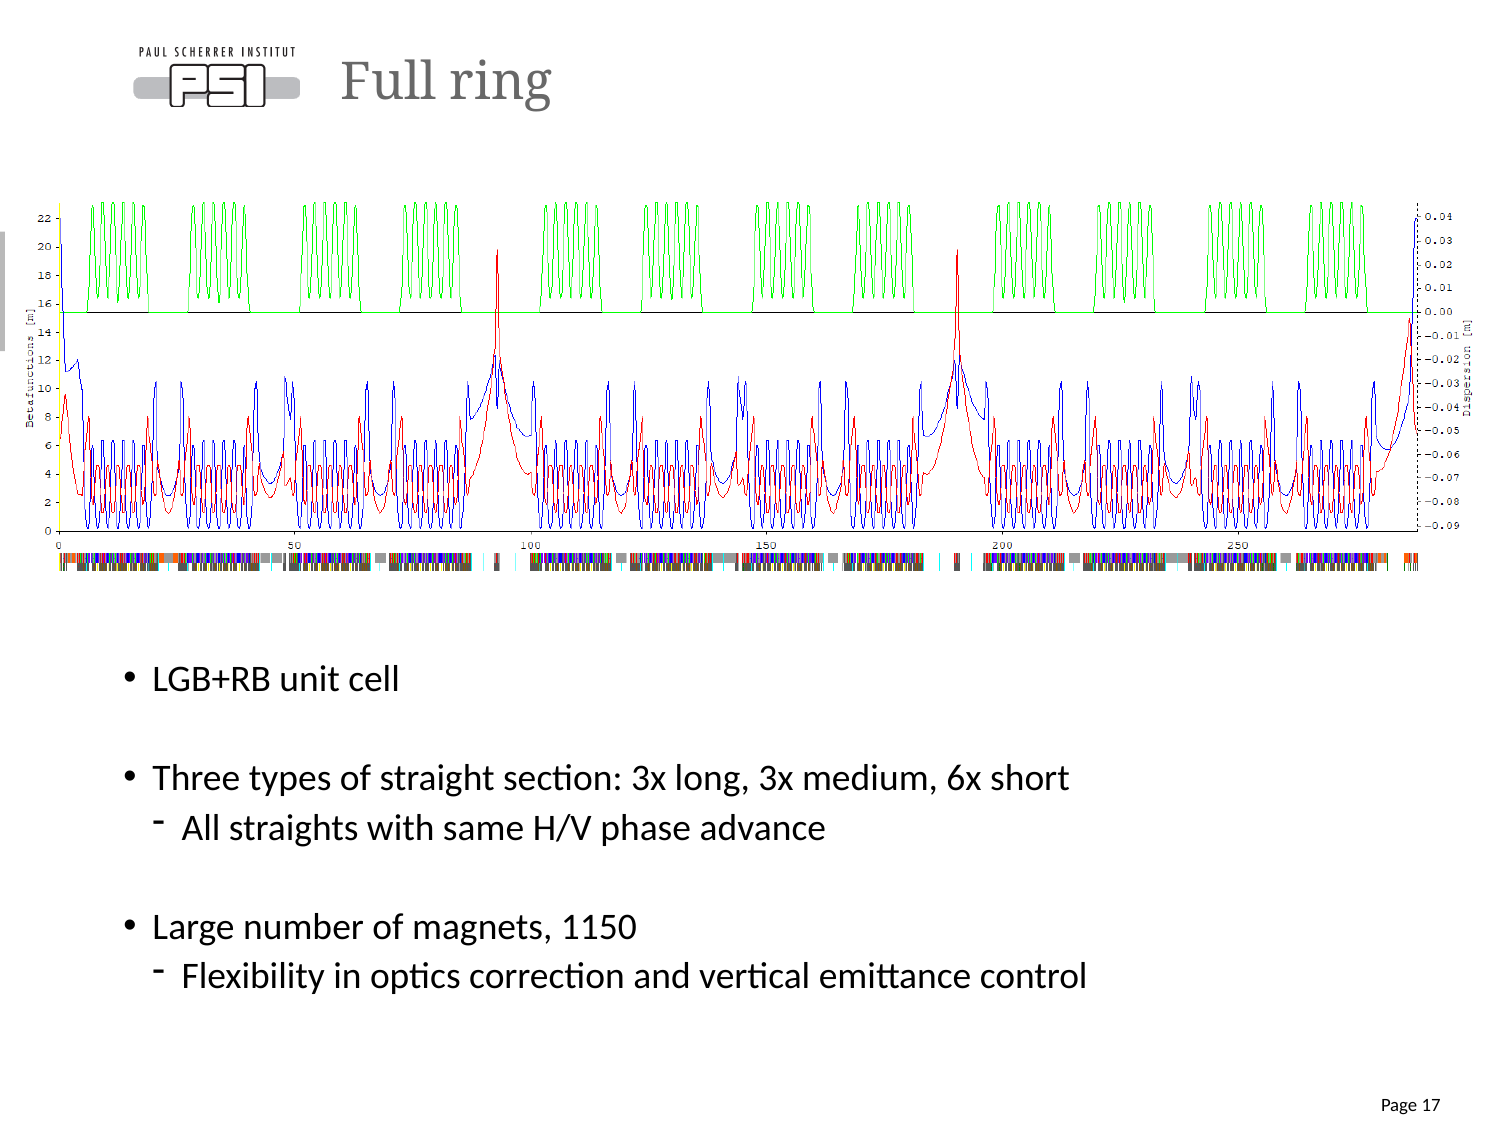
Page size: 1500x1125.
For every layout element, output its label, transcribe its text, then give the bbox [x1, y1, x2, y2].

picture [5, 184, 1488, 575]
list LGB+RB unit cell Three types of straight section: 3x long, 3x medium, 6x short All straights with same H/V phase advance Large number of magnets, 1150 Flexibility in optics correction and vertical emittance control [123, 649, 1394, 875]
title Full ring [340, 47, 1442, 132]
slide_number Page 17 [1346, 1092, 1441, 1125]
